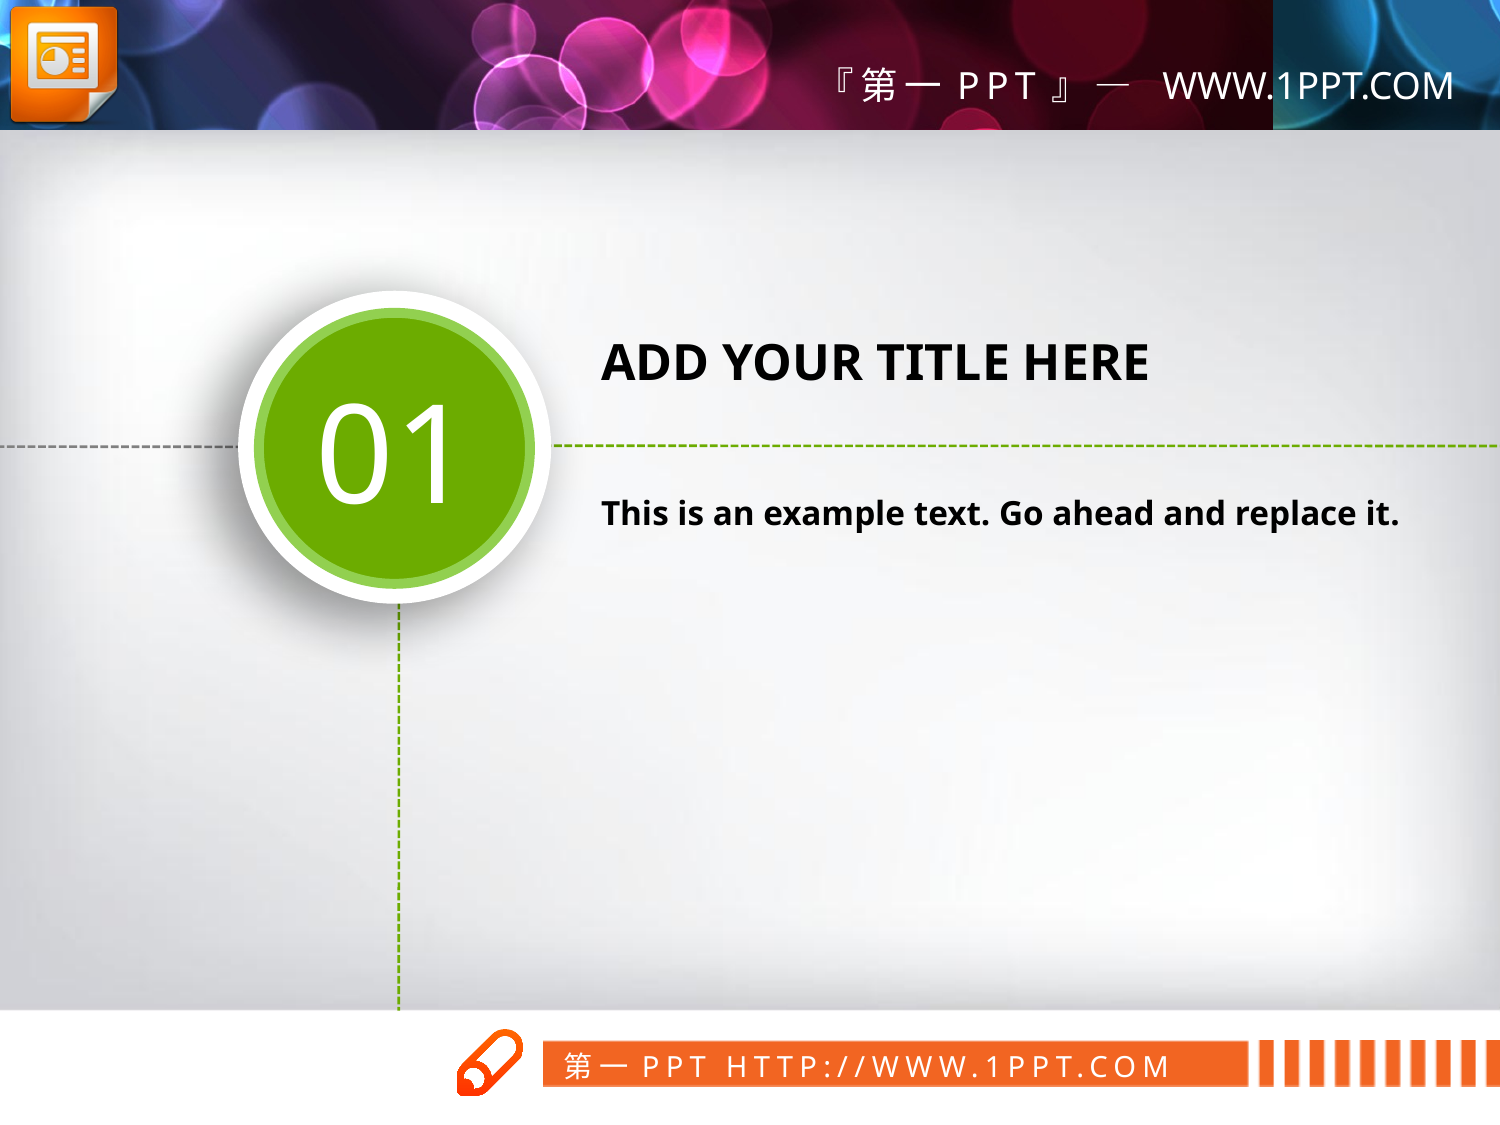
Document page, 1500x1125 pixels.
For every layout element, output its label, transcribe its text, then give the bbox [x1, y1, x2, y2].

picture [0, 447, 1500, 1012]
picture [0, 0, 1500, 446]
text_box [236, 455, 554, 606]
text_box ADD YOUR TITLE HERE [584, 305, 1397, 415]
picture [543, 1040, 1500, 1087]
text_box This is an example text. Go ahead and replace it. [584, 458, 1456, 567]
text_box [236, 288, 554, 445]
text_box 01 [256, 310, 532, 586]
